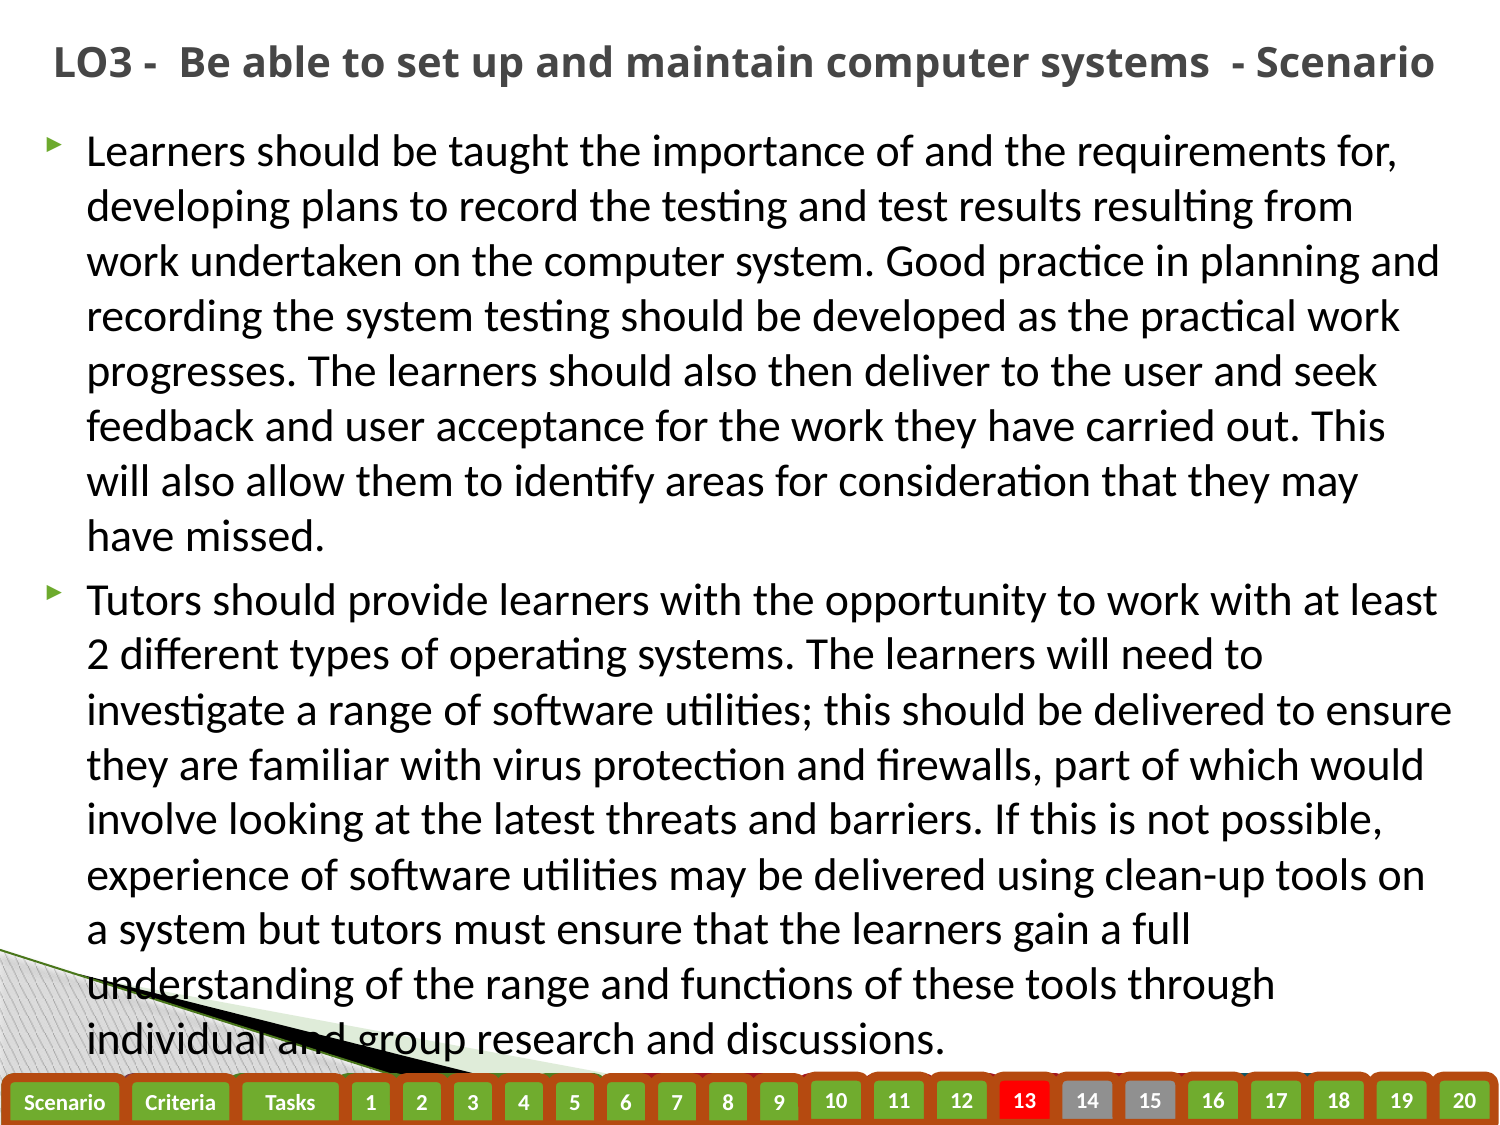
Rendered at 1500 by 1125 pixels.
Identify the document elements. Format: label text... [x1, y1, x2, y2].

list Learners should be taught the importance of and the requirements for, developing plans to record the testing and test results resulting from work undertaken on the computer system. Good practice in planning and recording the system testing should be developed as the practical work progresses. The learners should also then deliver to the user and seek feedback and user acceptance for the work they have carried out. This will also allow them to identify areas for consideration that they may have missed. Tutors should provide learners with the opportunity to work with at least 2 different types of operating systems. The learners will need to investigate a range of software utilities; this should be delivered to ensure they are familiar with virus protection and firewalls, part of which would involve looking at the latest threats and barriers. If this is not possible, experience of software utilities may be delivered using clean-up tools on a system but tutors must ensure that the learners gain a full understanding of the range and functions of these tools through individual and group research and discussions. [29, 113, 1471, 1059]
title LO3 - Be able to set up and maintain computer systems - Scenario [37, 19, 1471, 102]
